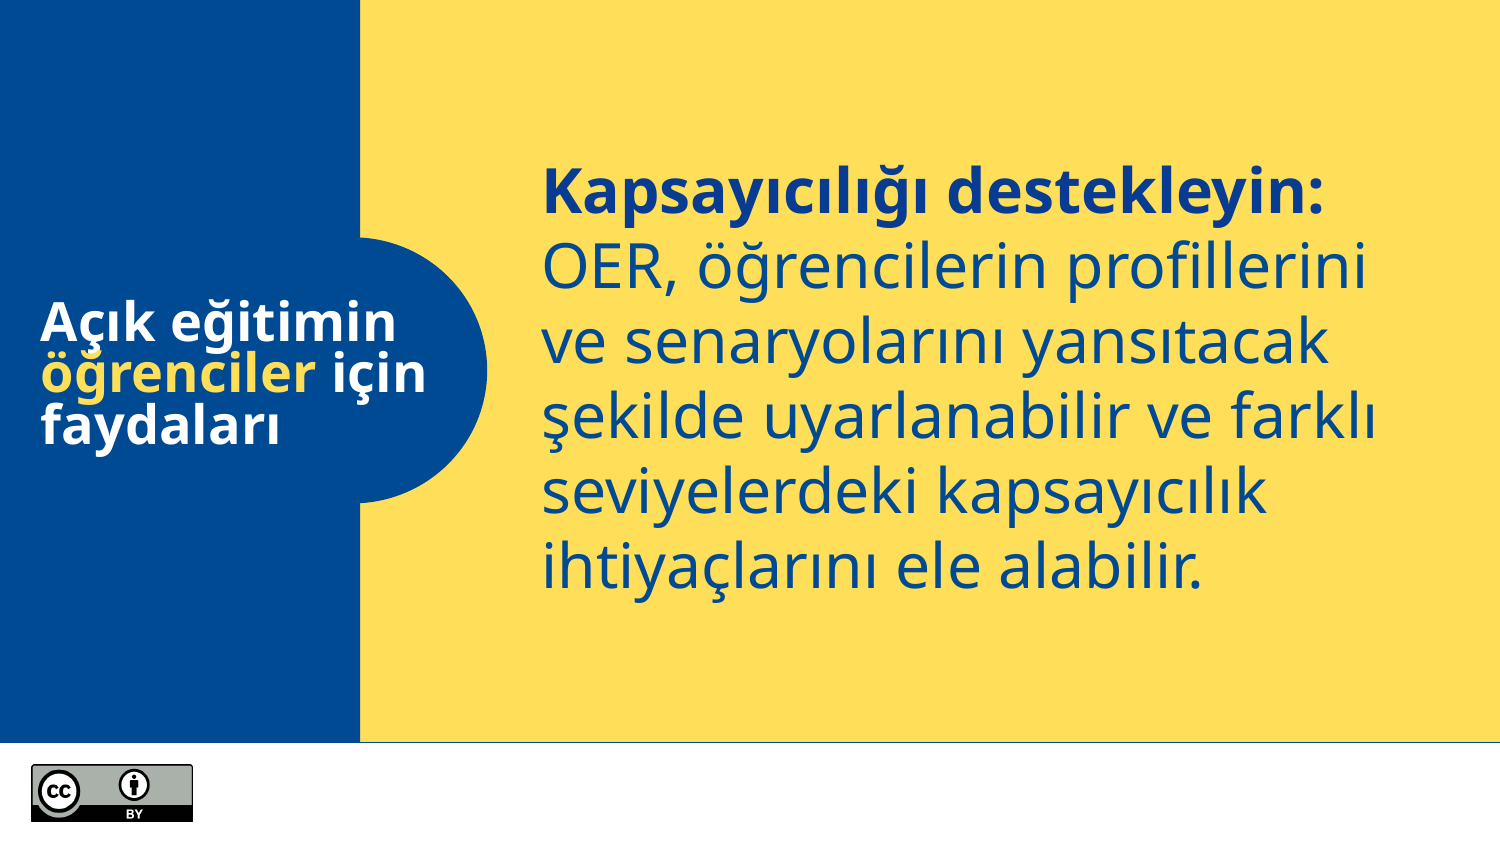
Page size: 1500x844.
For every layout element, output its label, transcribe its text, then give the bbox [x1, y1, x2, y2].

text_box [0, 0, 361, 742]
text_box Kapsayıcılığı destekleyin: OER, öğrencilerin profillerini ve senaryolarını yansıtacak şekilde uyarlanabilir ve farklı seviyelerdeki kapsayıcılık ihtiyaçlarını ele alabilir. [526, 135, 1419, 616]
text_box [0, 750, 1500, 844]
text_box Açık eğitimin öğrenciler için faydaları [25, 284, 475, 471]
picture [31, 764, 193, 822]
text_box [264, 471, 441, 504]
text_box [250, 237, 455, 284]
text_box [475, 314, 488, 426]
